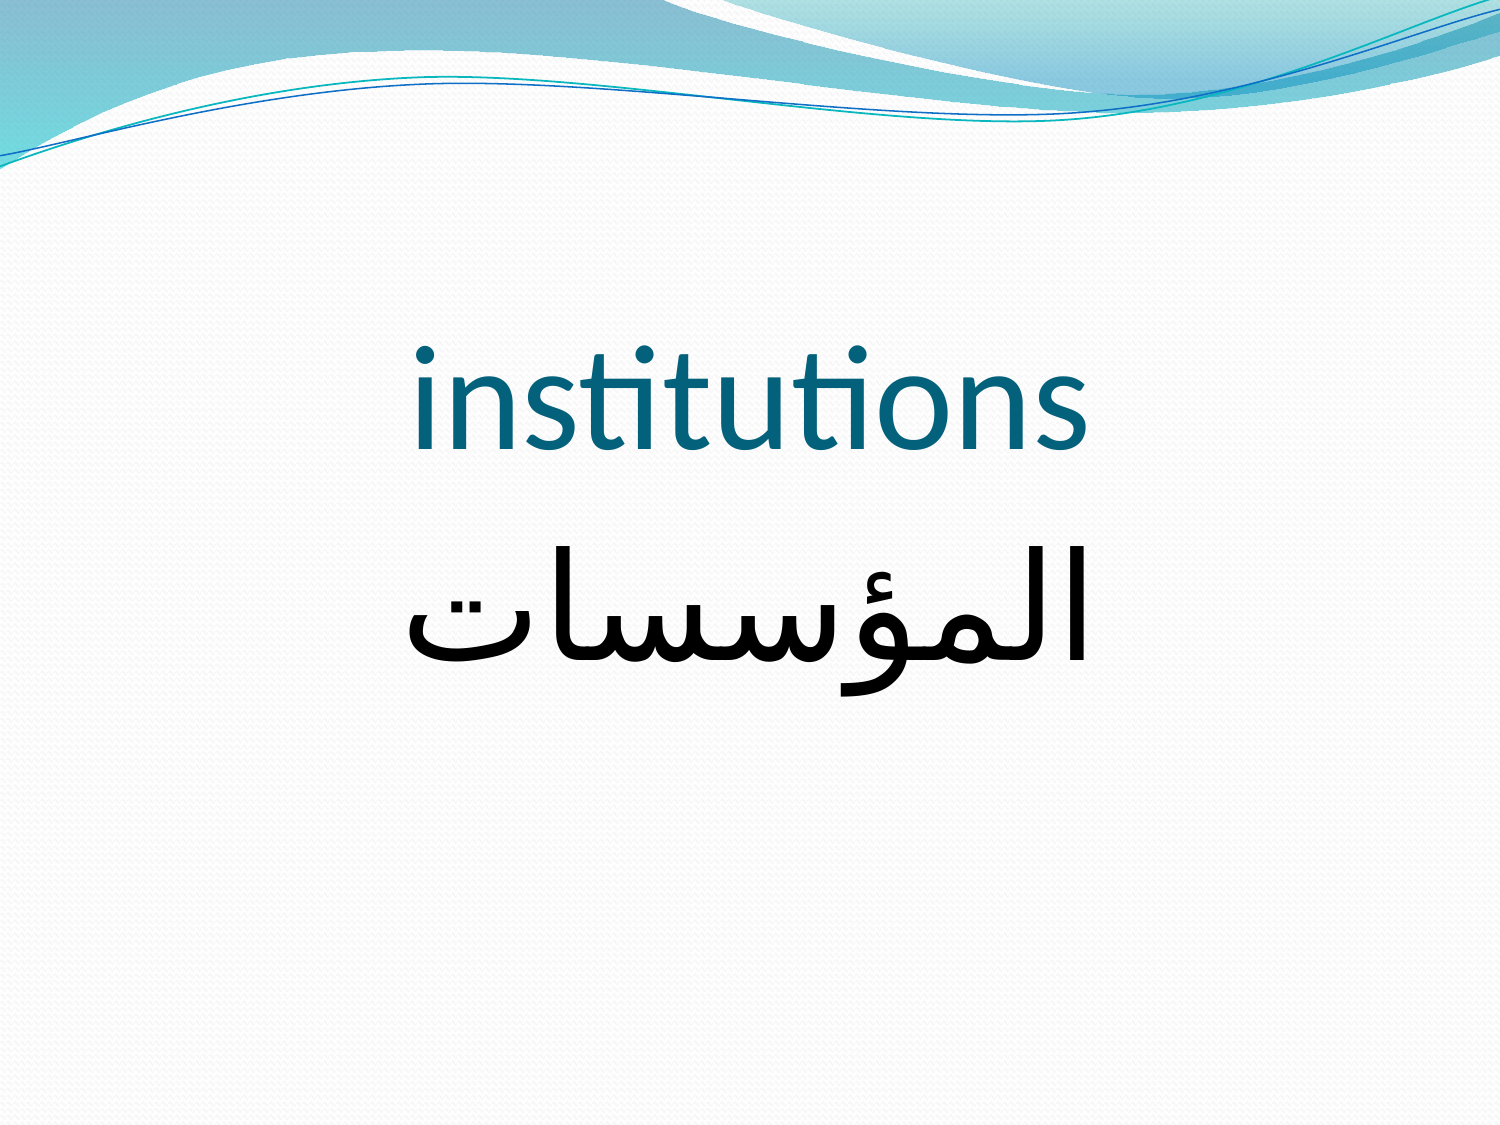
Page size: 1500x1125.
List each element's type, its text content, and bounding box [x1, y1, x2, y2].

list المؤسسات [75, 503, 1425, 1038]
title institutions [75, 115, 1425, 480]
